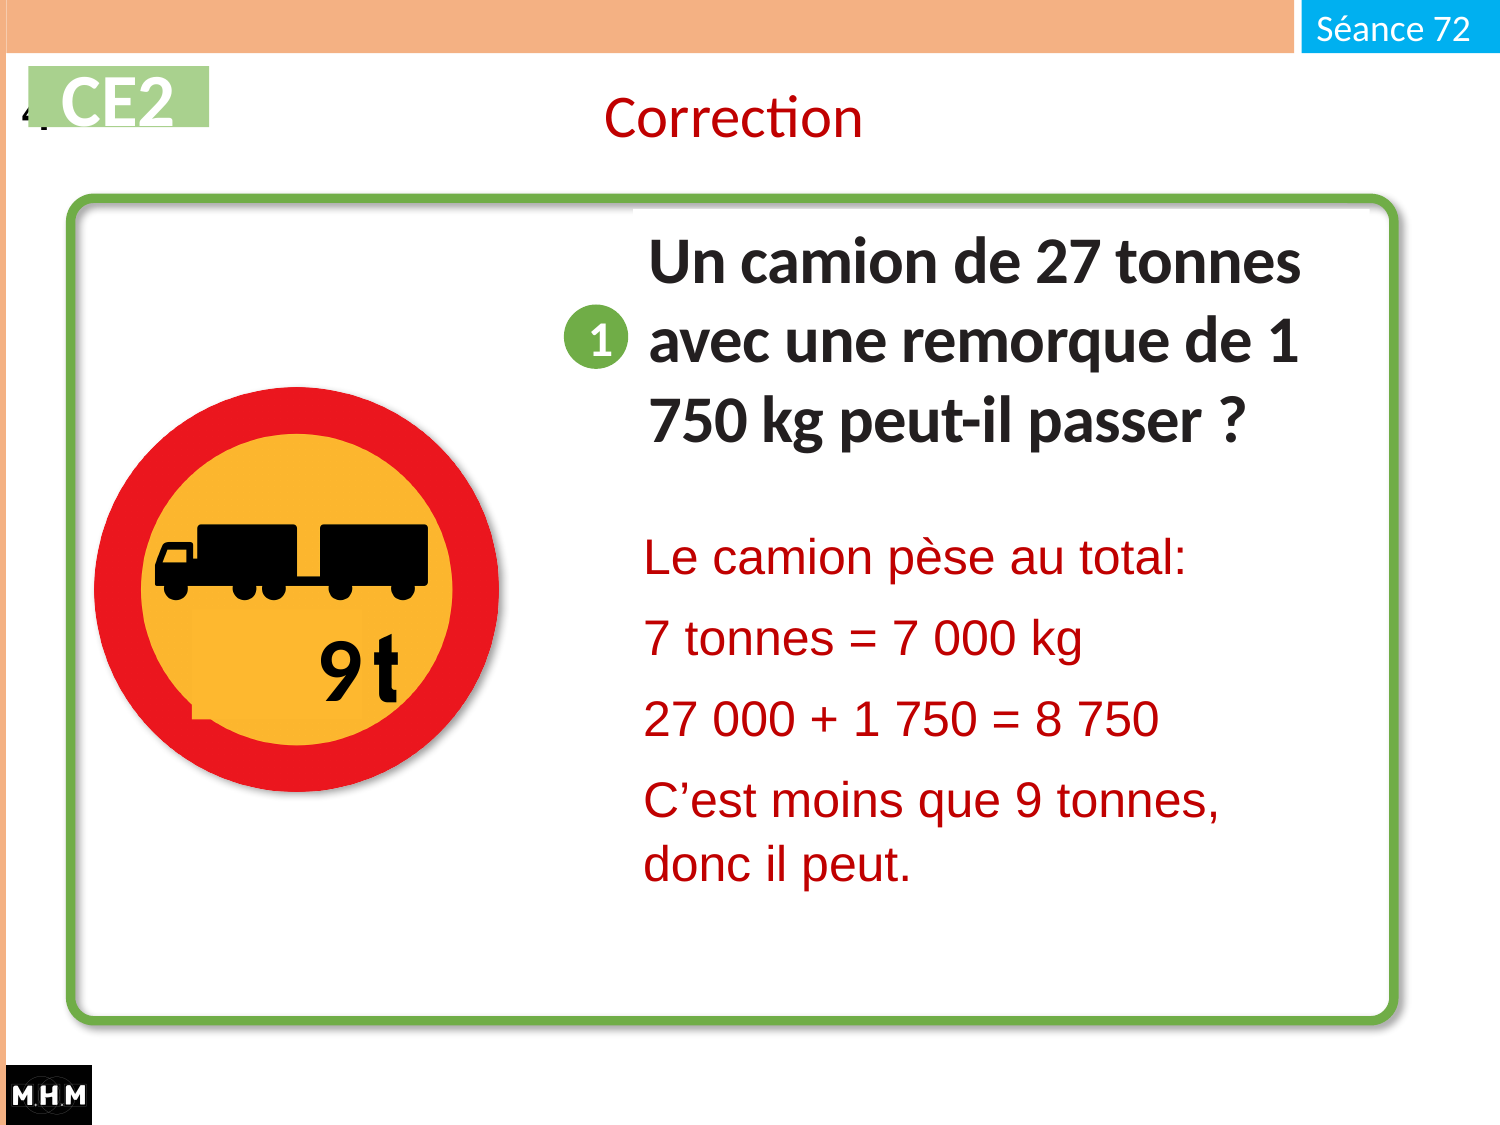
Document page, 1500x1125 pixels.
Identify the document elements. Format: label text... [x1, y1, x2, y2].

picture [6, 1065, 92, 1125]
text_box 1 [562, 303, 630, 370]
picture [93, 387, 499, 792]
title Correction [87, 32, 1382, 158]
text_box Un camion de 27 tonnes avec une remorque de 1 750 kg peut-il passer ? [633, 208, 1370, 483]
text_box Le camion pèse au total: 7 tonnes = 7 000 kg 27 000 + 1 750 = 8 750 C’est moins que 9 tonnes, donc il peut. [628, 513, 1270, 792]
text_box CE2 [27, 65, 210, 128]
text_box [69, 197, 1395, 1022]
